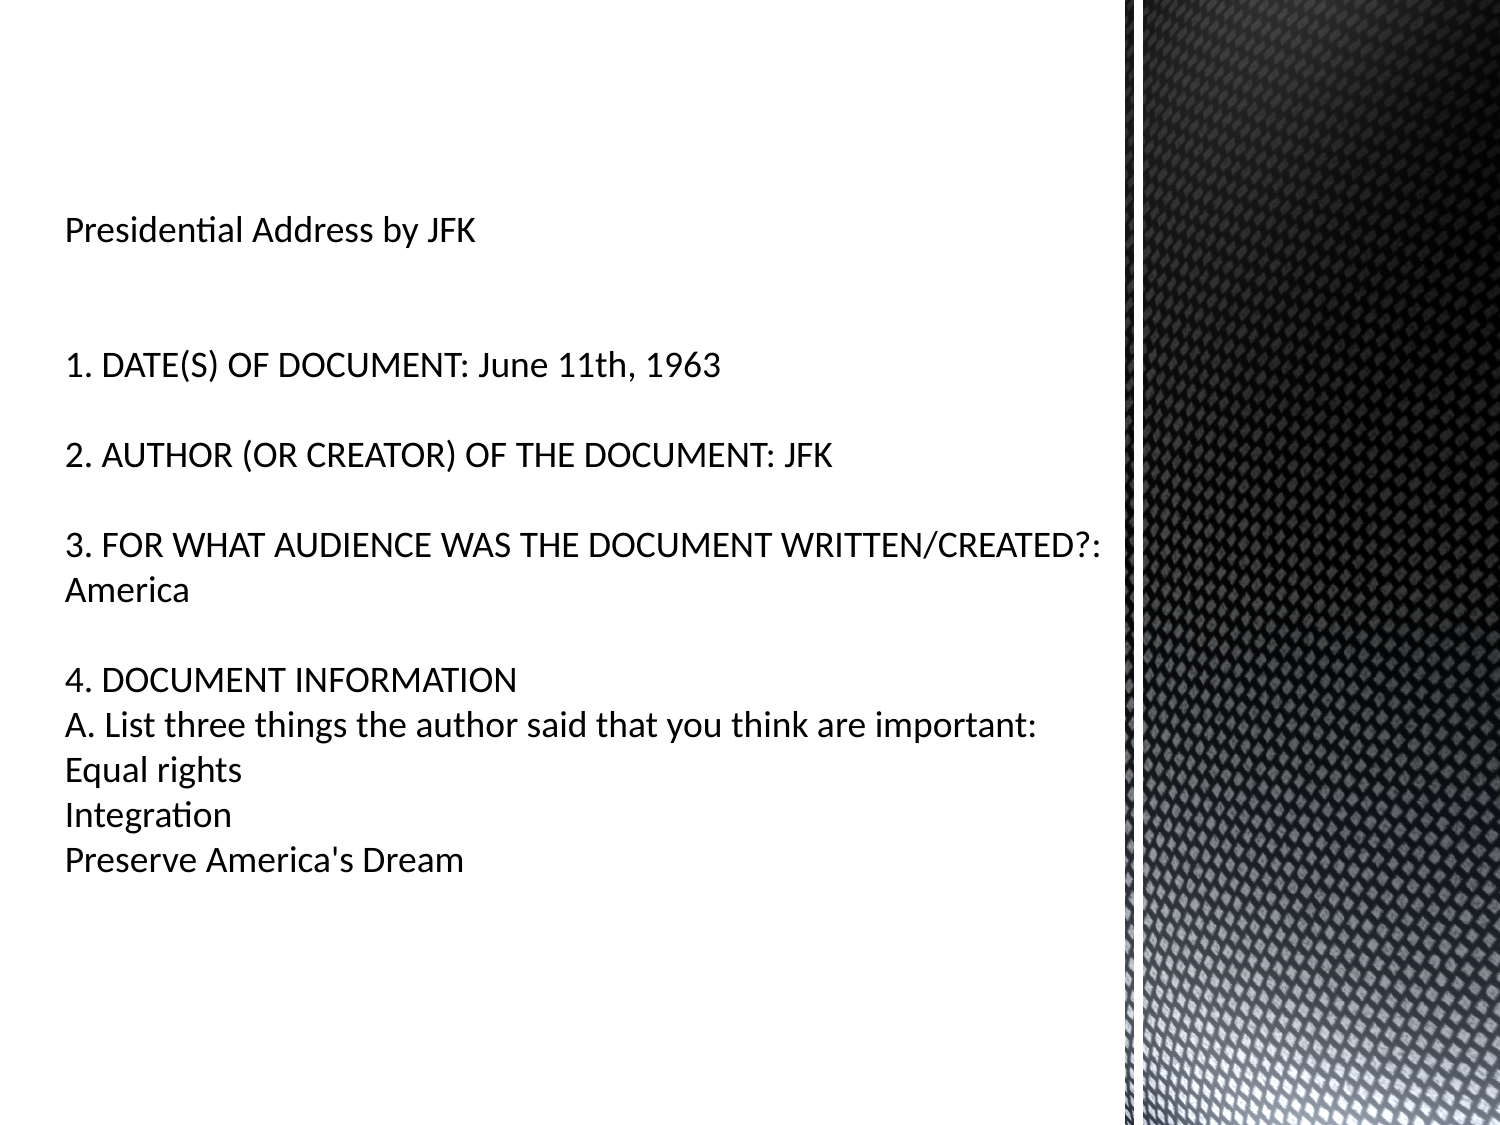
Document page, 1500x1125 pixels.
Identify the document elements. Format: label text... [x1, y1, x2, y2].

text_box Presidential Address by JFK 1. DATE(S) OF DOCUMENT: June 11th, 1963 2. AUTHOR (OR CREATOR) OF THE DOCUMENT: JFK 3. FOR WHAT AUDIENCE WAS THE DOCUMENT WRITTEN/CREATED?: America 4. DOCUMENT INFORMATION A. List three things the author said that you think are important: Equal rights Integration Preserve America's Dream [50, 62, 1125, 888]
picture [1125, 0, 1500, 1125]
